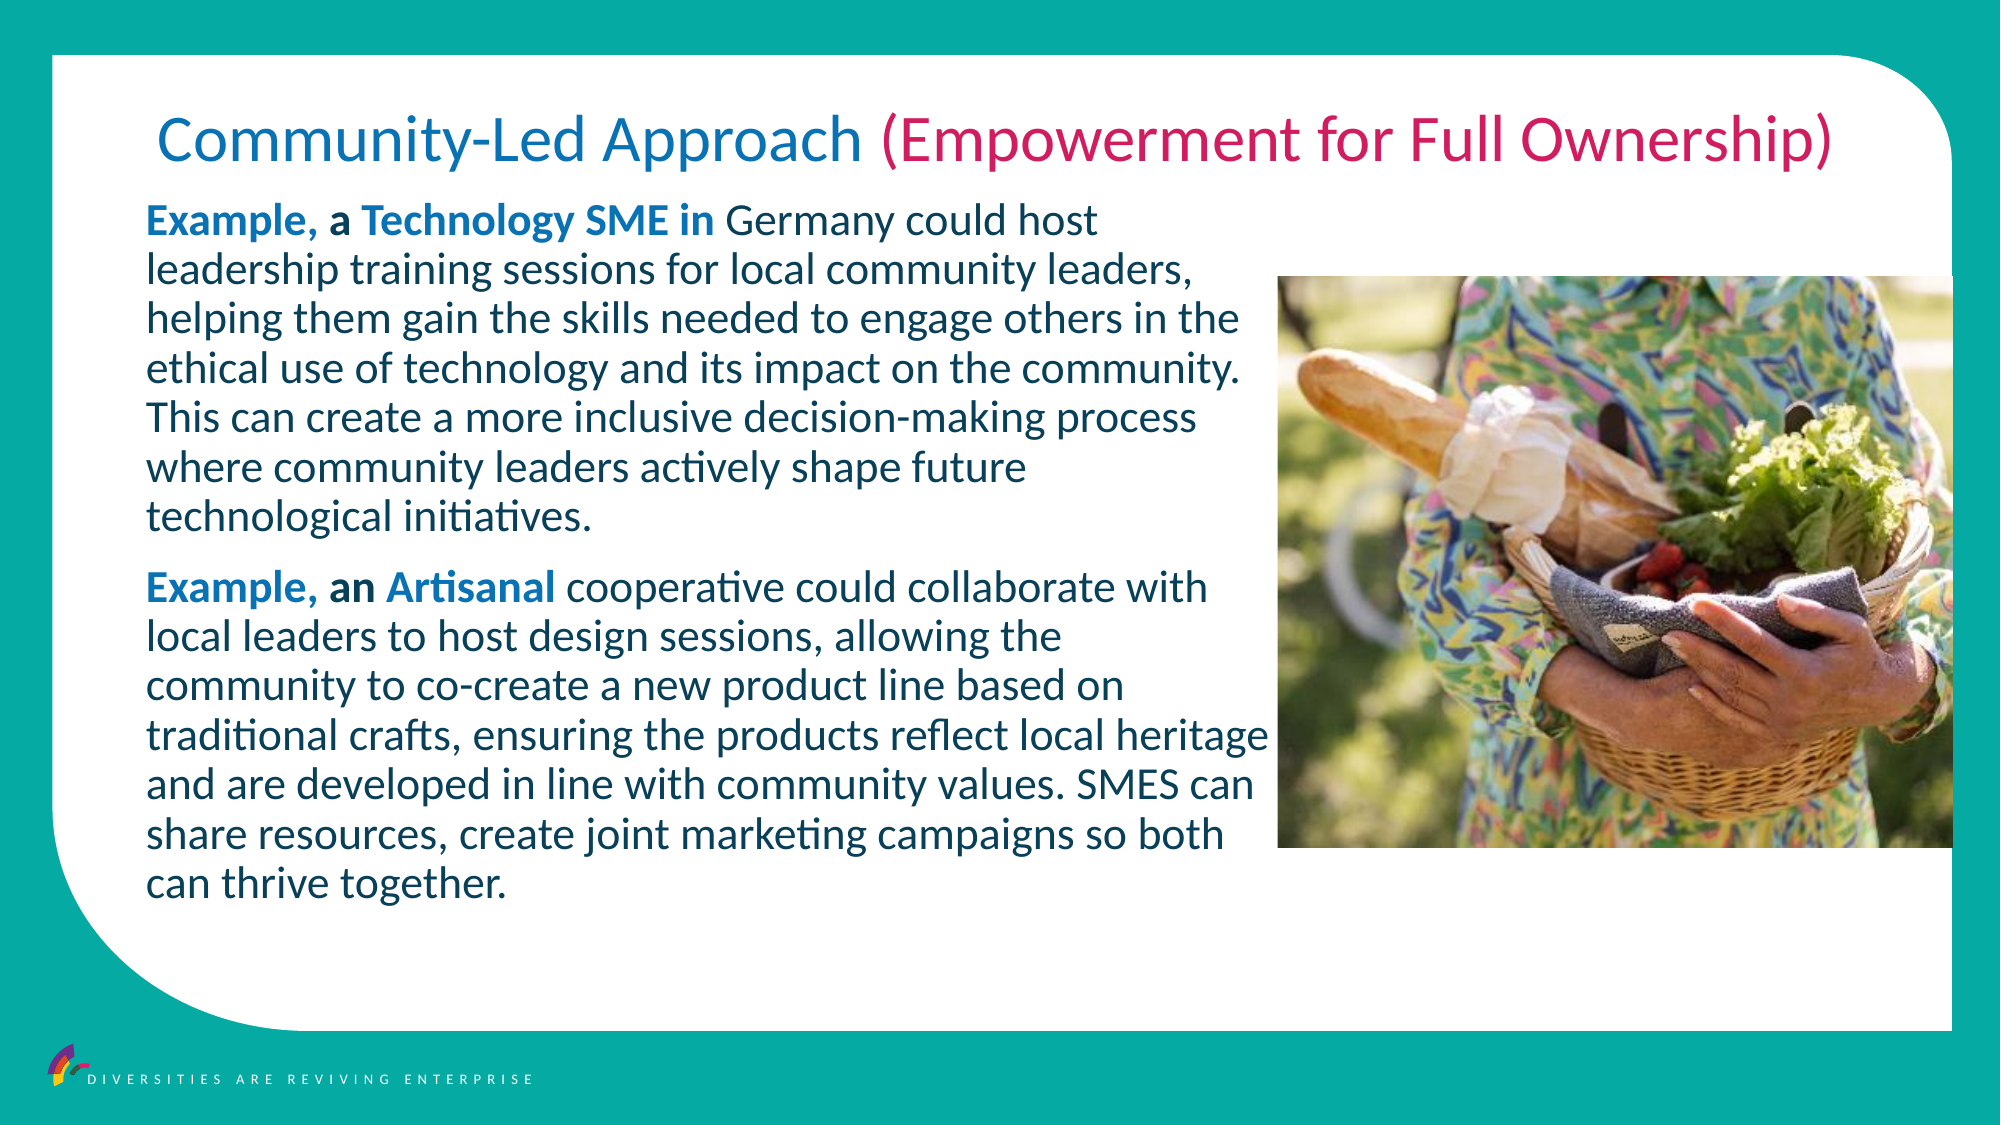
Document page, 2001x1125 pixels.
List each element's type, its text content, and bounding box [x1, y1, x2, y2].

list Community-Led Approach (Empowerment for Full Ownership) [143, 97, 1882, 229]
picture [1277, 276, 1953, 848]
list Example, a Technology SME in Germany could host leadership training sessions for local community leaders, helping them gain the skills needed to engage others in the ethical use of technology and its impact on the community. This can create a more inclusive decision-making process where community leaders actively shape future technological initiatives. Example, an Artisanal cooperative could collaborate with local leaders to host design sessions, allowing the community to co-create a new product line based on traditional crafts, ensuring the products reflect local heritage and are developed in line with community values. SMES can share resources, create joint marketing campaigns so both can thrive together. [130, 188, 1299, 820]
